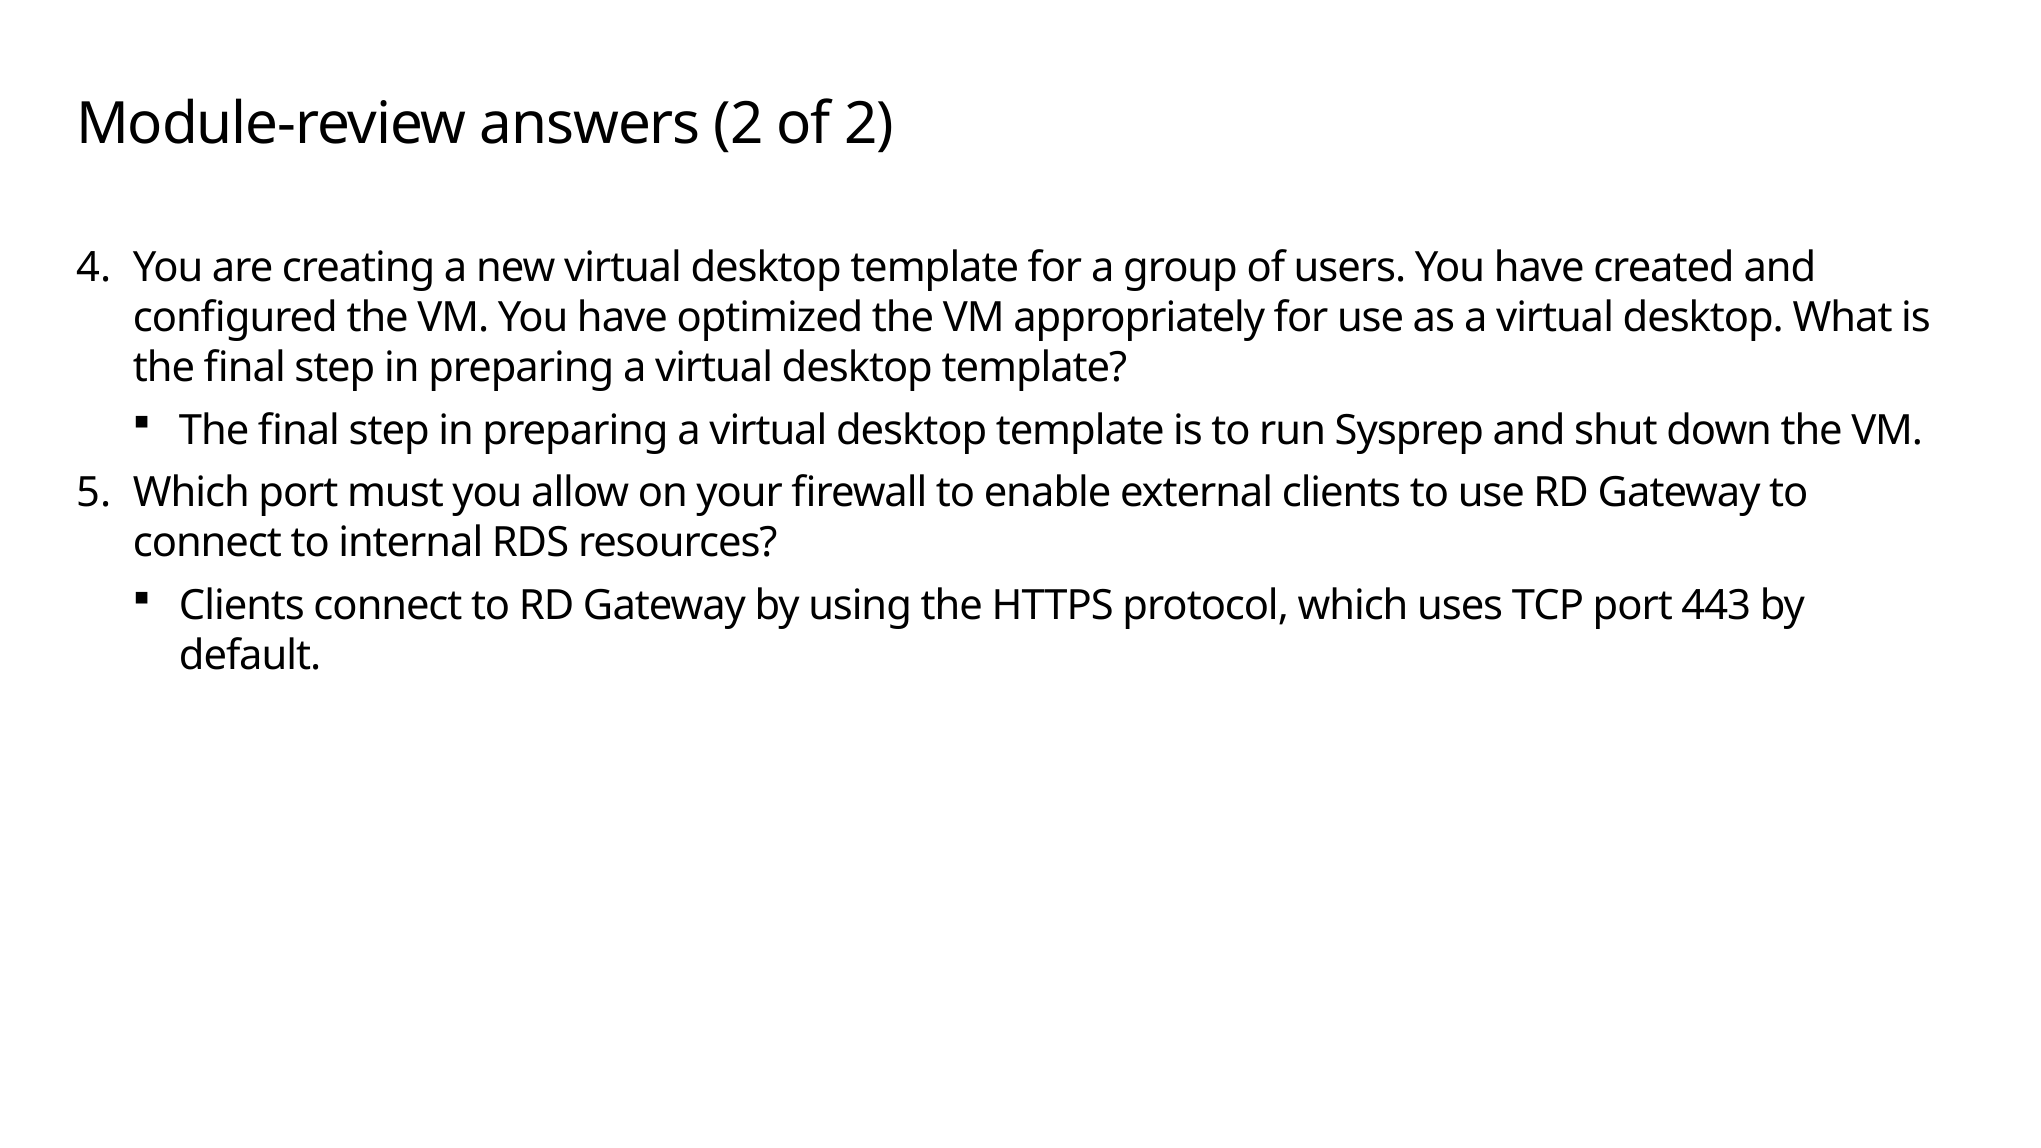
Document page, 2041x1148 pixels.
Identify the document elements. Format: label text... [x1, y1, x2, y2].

title Module-review answers (2 of 2) [76, 93, 1968, 161]
list You are creating a new virtual desktop template for a group of users. You have created and configured the VM. You have optimized the VM appropriately for use as a virtual desktop. What is the final step in preparing a virtual desktop template? The final step in preparing a virtual desktop template is to run Sysprep and shut down the VM. Which port must you allow on your firewall to enable external clients to use RD Gateway to connect to internal RDS resources? Clients connect to RD Gateway by using the HTTPS protocol, which uses TCP port 443 by default. [76, 240, 1956, 1074]
